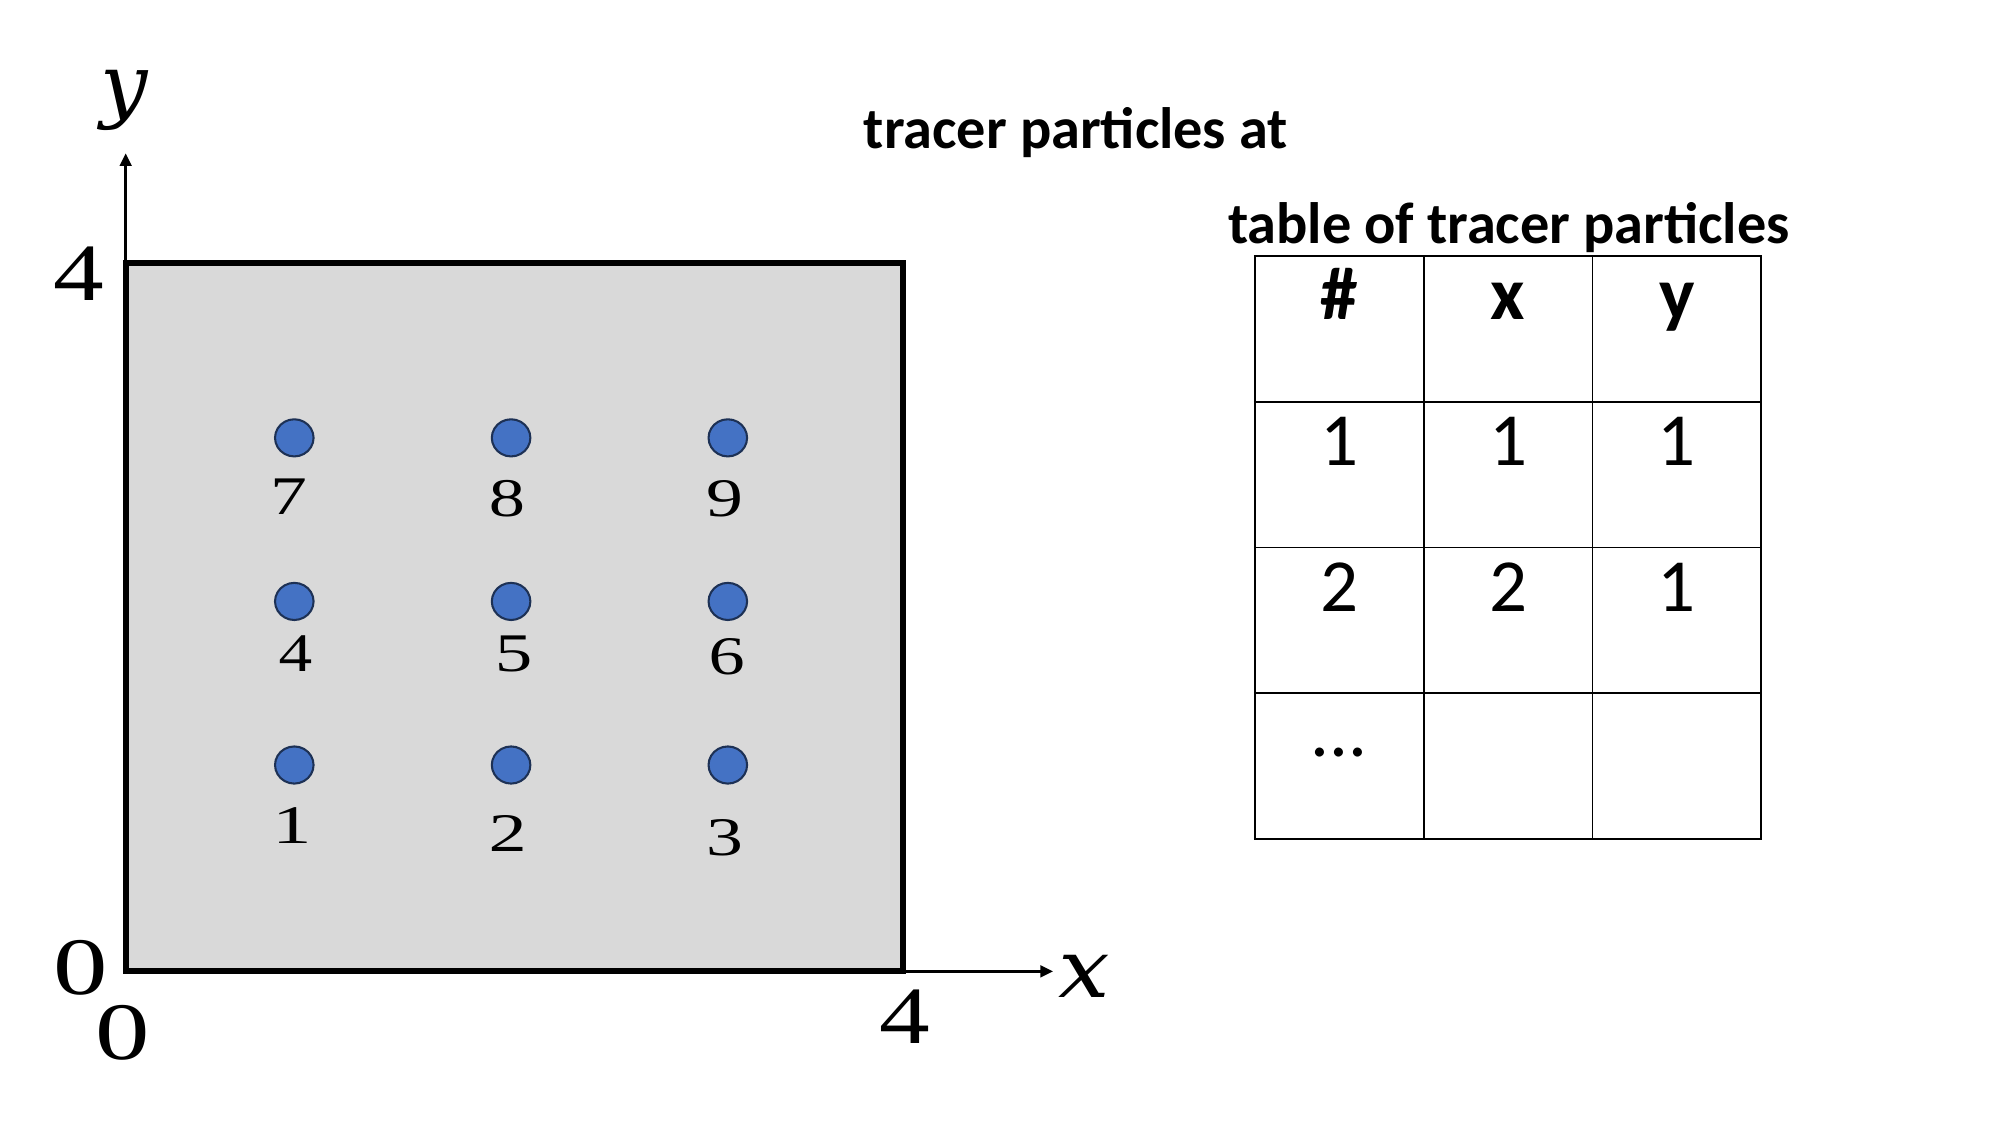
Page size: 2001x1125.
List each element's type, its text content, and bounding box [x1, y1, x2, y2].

table_cell [1425, 694, 1592, 838]
table_cell 1 [1593, 403, 1760, 547]
table_header x [1425, 263, 1592, 401]
table_cell 2 [1425, 548, 1592, 692]
table_cell 1 [1425, 403, 1592, 547]
table_cell 1 [1256, 403, 1423, 547]
text_box table of tracer particles [1083, 178, 1935, 263]
table_cell 2 [1256, 548, 1423, 692]
table_cell [1593, 694, 1760, 838]
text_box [272, 795, 746, 869]
table_header # [1256, 263, 1423, 401]
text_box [125, 153, 1053, 972]
table_cell 1 [1593, 548, 1760, 692]
table_header y [1593, 263, 1760, 401]
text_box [270, 467, 746, 530]
table_cell ... [1256, 694, 1423, 838]
